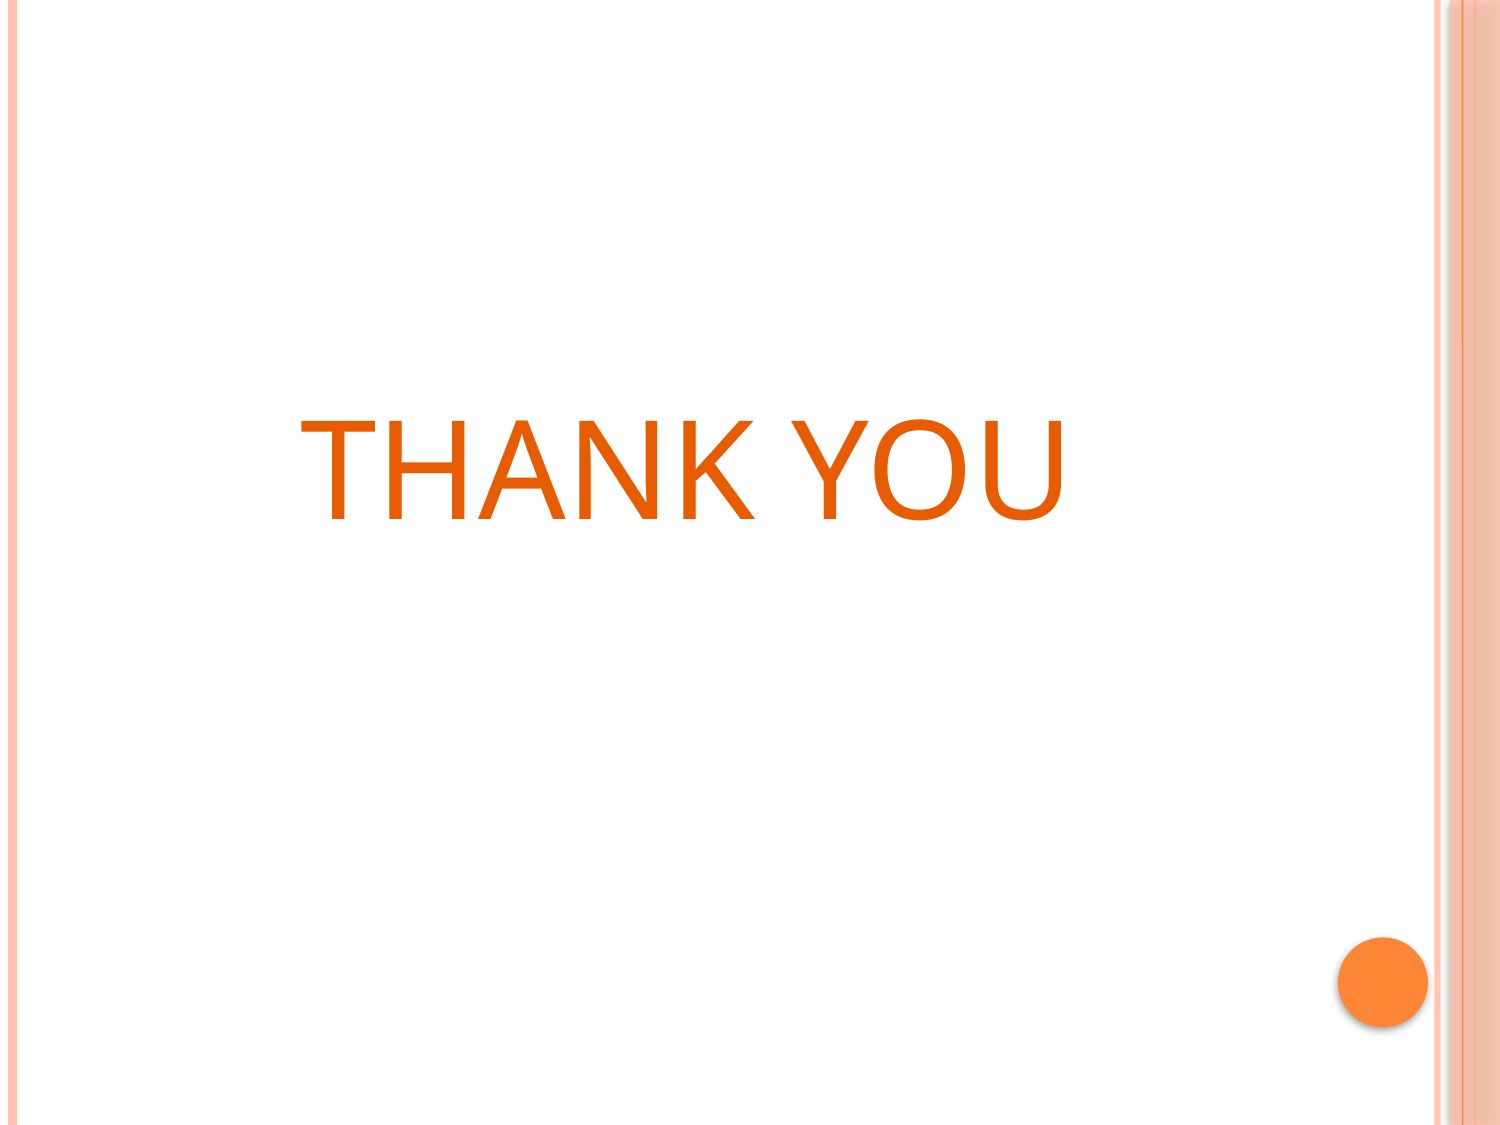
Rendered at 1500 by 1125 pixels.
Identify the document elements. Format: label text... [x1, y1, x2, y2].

title THANK YOU [75, 337, 1300, 555]
